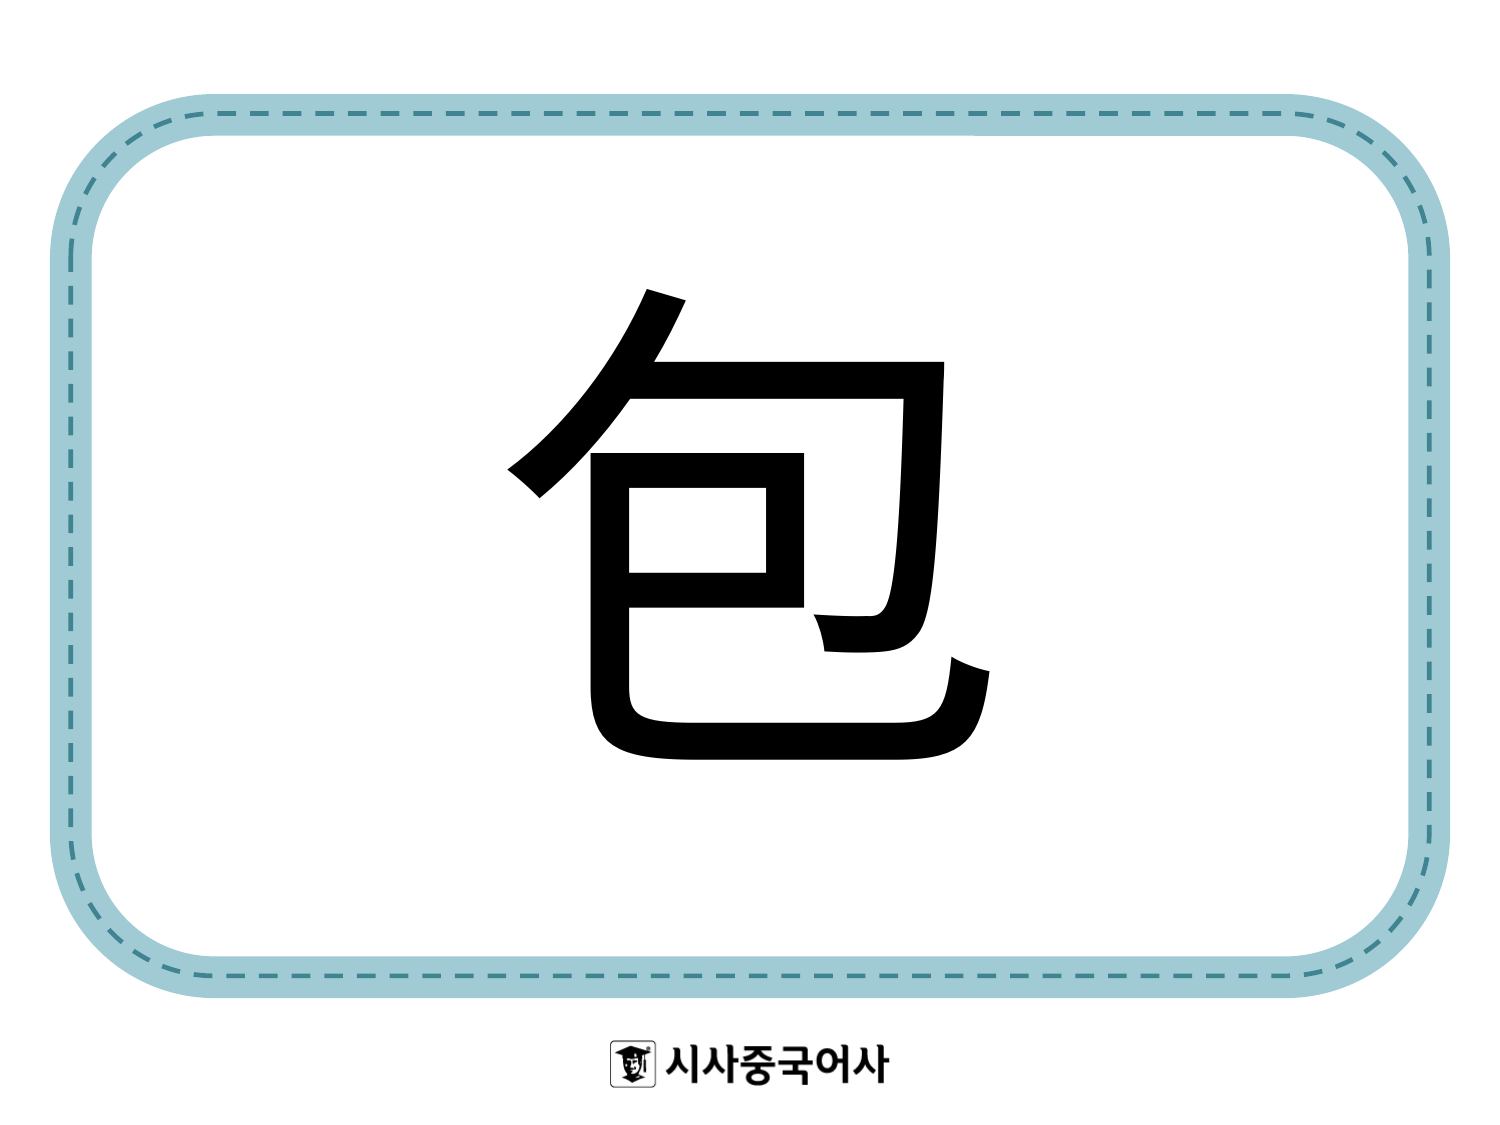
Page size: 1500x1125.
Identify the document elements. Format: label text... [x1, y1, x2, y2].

picture [602, 1034, 898, 1094]
text_box 包 [145, 189, 1354, 853]
